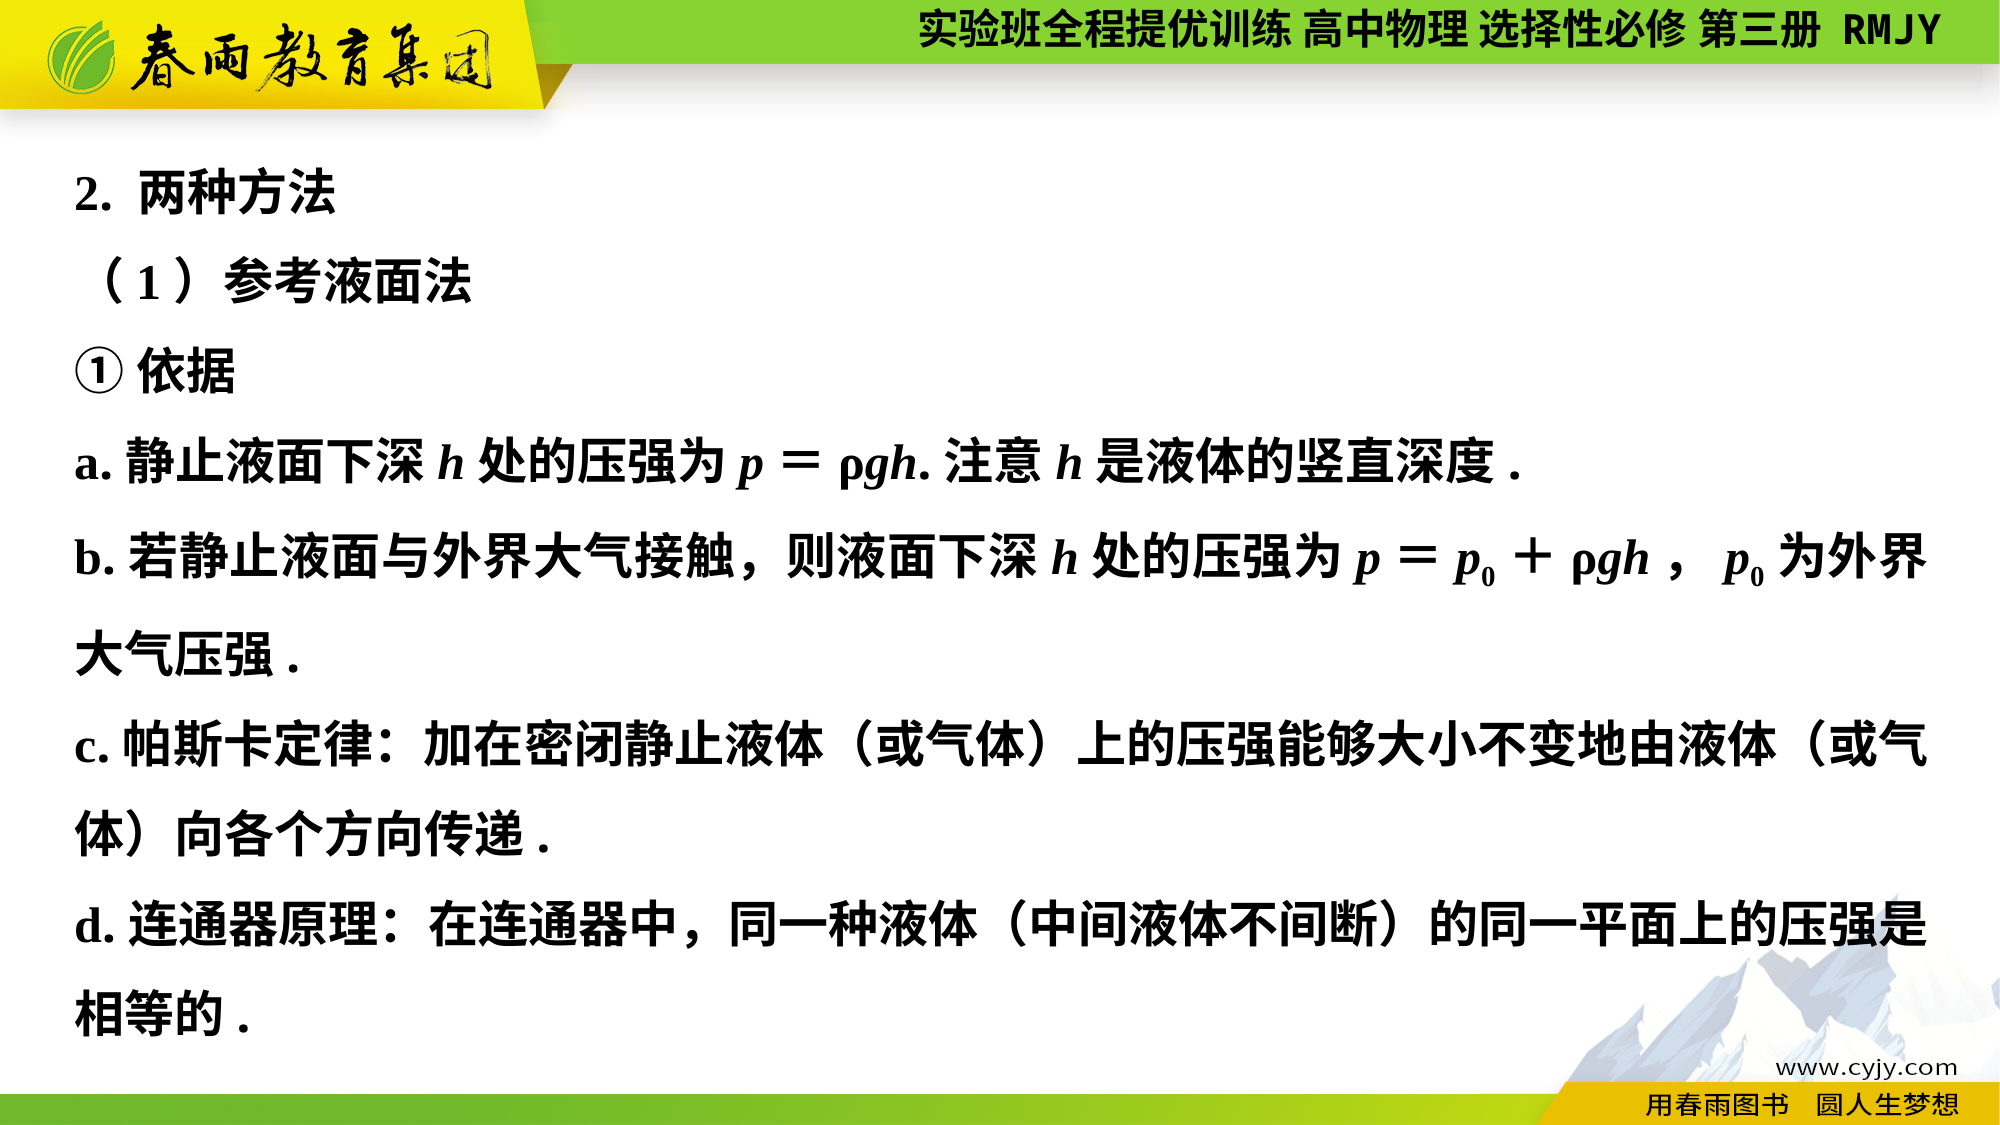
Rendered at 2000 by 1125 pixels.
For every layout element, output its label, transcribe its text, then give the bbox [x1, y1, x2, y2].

list 2. 两种方法 （1）参考液面法 ①依据 a.静止液面下深h处的压强为p＝ρgh.注意h是液体的竖直深度. b.若静止液面与外界大气接触，则液面下深h处的压强为p＝p0＋ρgh，p0为外界大气压强. c.帕斯卡定律：加在密闭静止液体（或气体）上的压强能够大小不变地由液体（或气体）向各个方向传递. d.连通器原理：在连通器中，同一种液体（中间液体不间断）的同一平面上的压强是相等的. [59, 122, 1944, 1035]
picture [0, 0, 2000, 1125]
